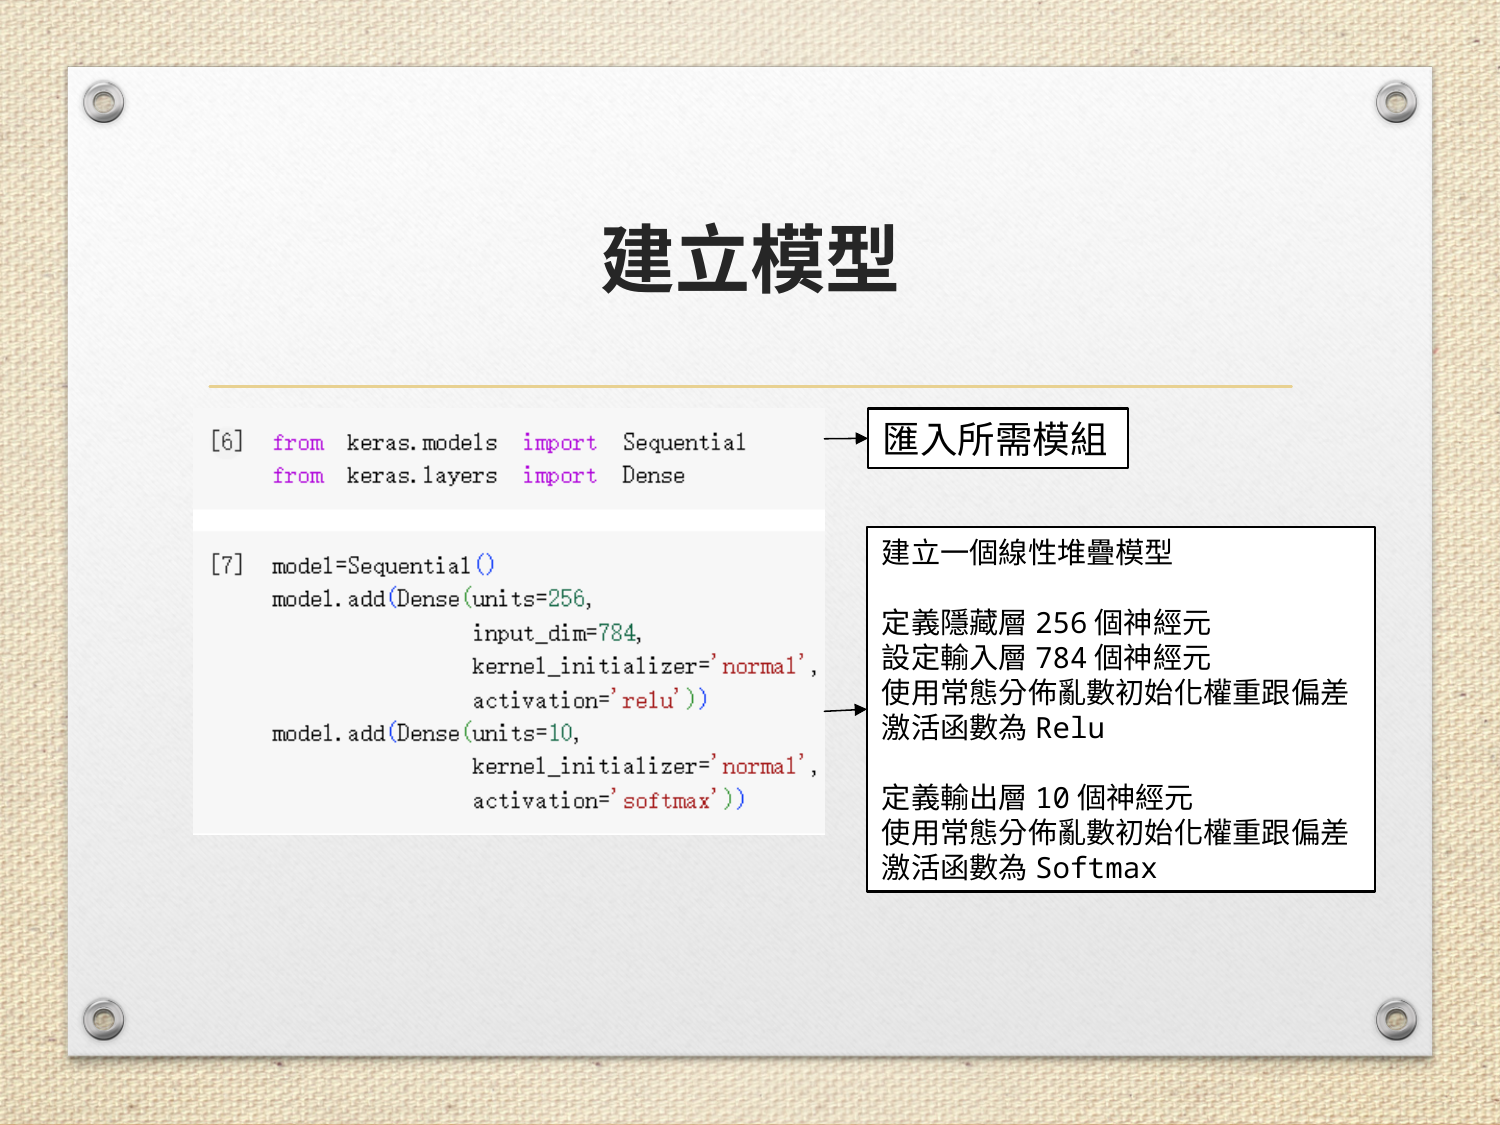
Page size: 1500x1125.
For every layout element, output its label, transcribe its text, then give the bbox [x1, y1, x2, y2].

list [825, 408, 1309, 710]
list [193, 712, 1309, 974]
text_box 建立一個線性堆疊模型 定義隱藏層256個神經元 設定輸入層784個神經元 使用常態分佈亂數初始化權重跟偏差 激活函數為Relu 定義輸出層10個神經元 使用常態分佈亂數初始化權重跟偏差 激活函數為Softmax [866, 526, 1376, 893]
text_box 匯入所需模組 [867, 407, 1129, 469]
picture [0, 0, 1500, 1125]
title 建立模型 [193, 150, 1309, 365]
